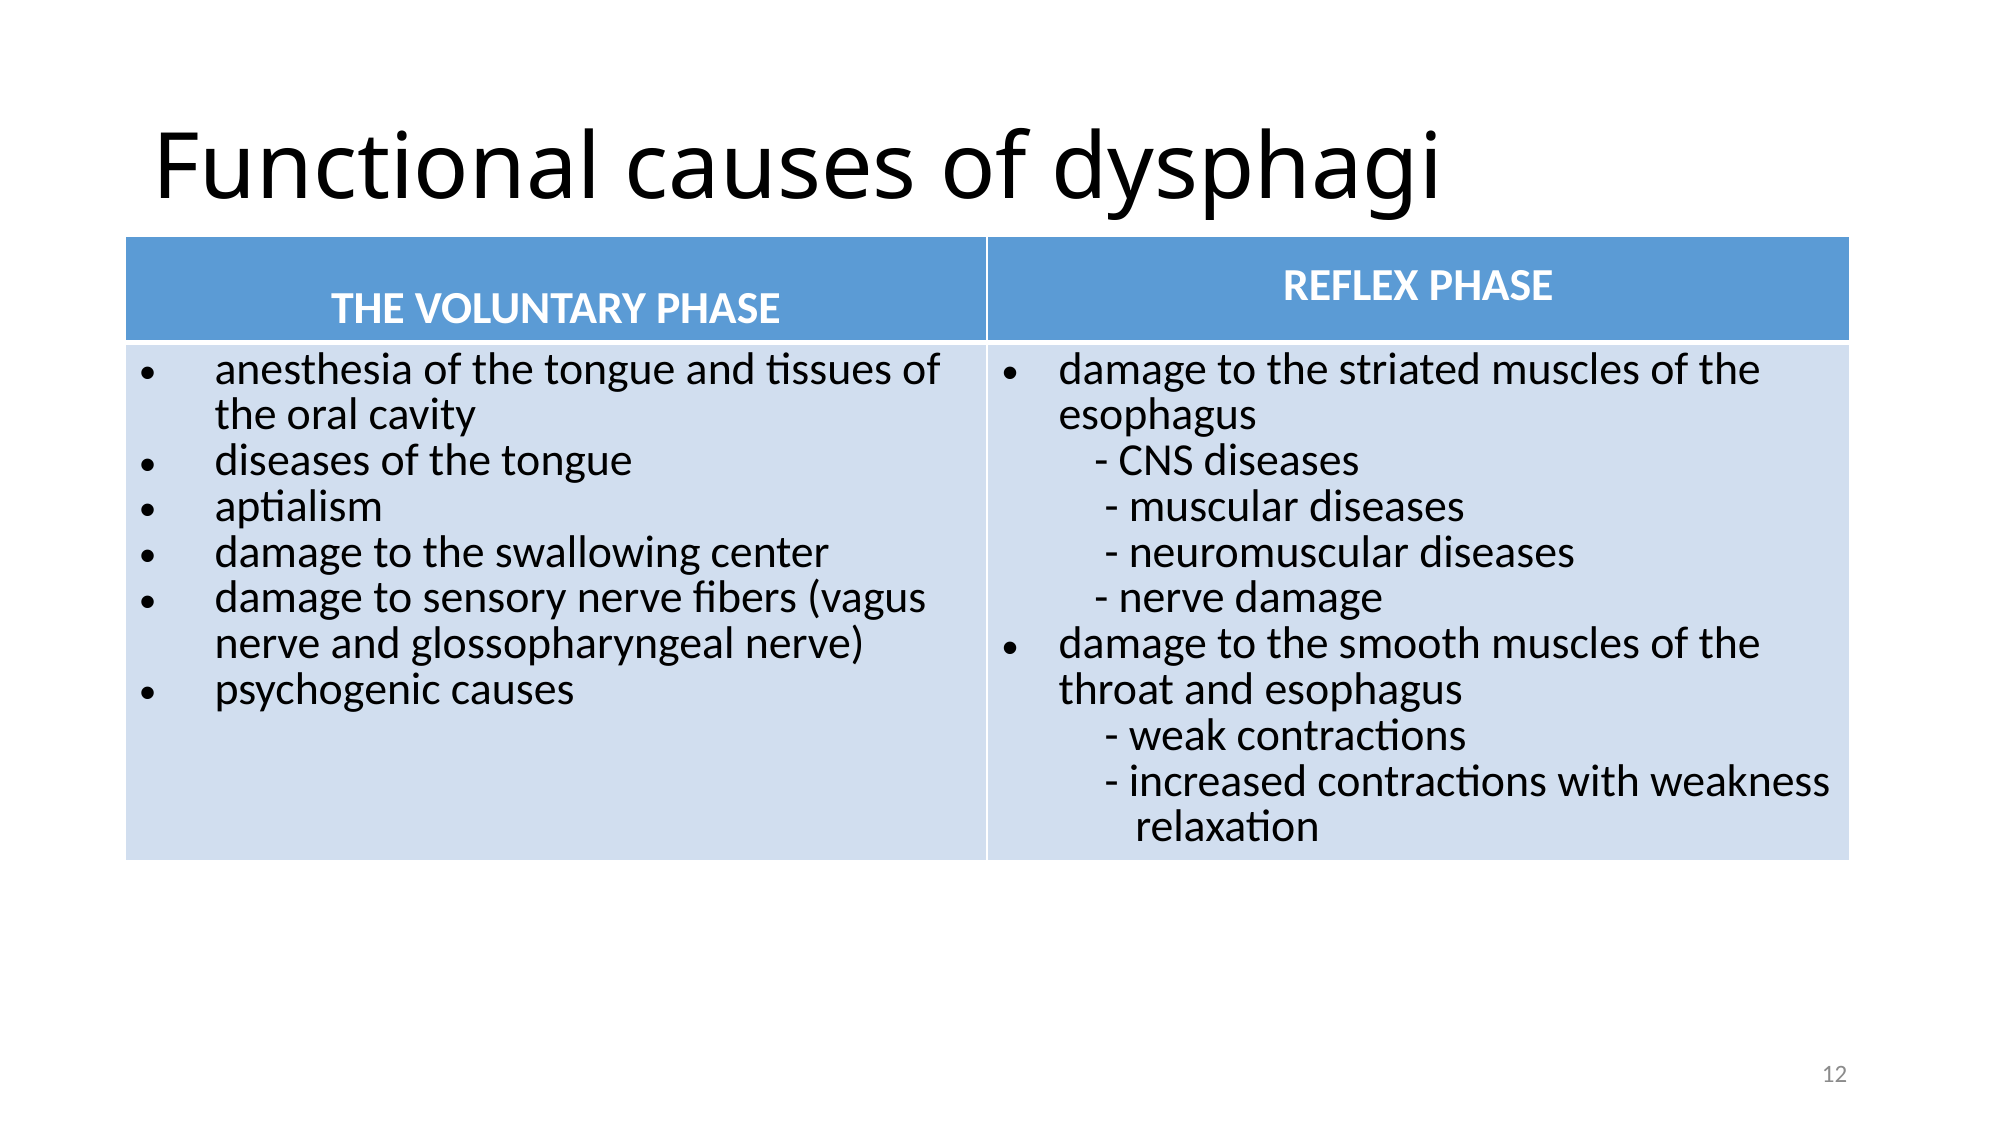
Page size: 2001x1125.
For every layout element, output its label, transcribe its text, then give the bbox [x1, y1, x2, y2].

table_cell anesthesia of the tongue and tissues of the oral cavity diseases of the tongue aptialism damage to the swallowing center damage to sensory nerve fibers (vagus nerve and glossopharyngeal nerve) psychogenic causes [126, 345, 986, 860]
table_header THE VOLUNTARY PHASE [126, 237, 986, 340]
title Functional causes of dysphagi [137, 59, 1863, 278]
slide_number 12 [1412, 1042, 1863, 1103]
table_cell damage to the striated muscles of the esophagus - CNS diseases - muscular diseases - neuromuscular diseases - nerve damage damage to the smooth muscles of the throat and esophagus - weak contractions - increased contractions with weakness relaxation [988, 345, 1849, 860]
table_header REFLEX PHASE [988, 237, 1849, 340]
